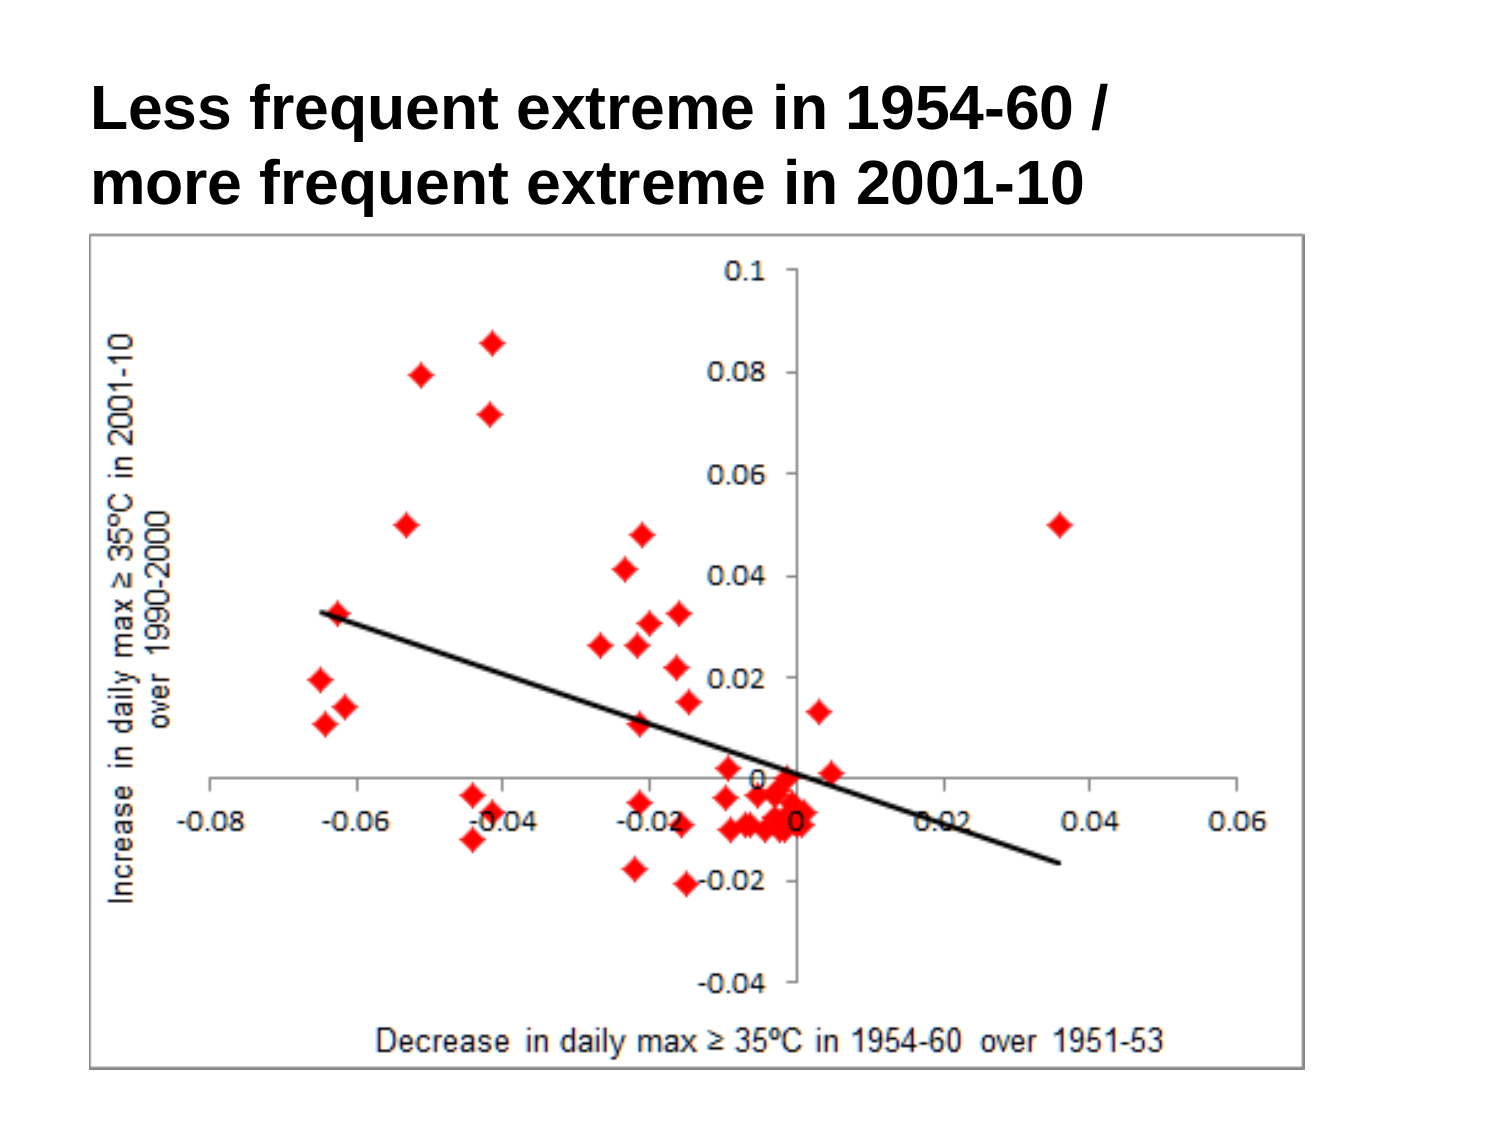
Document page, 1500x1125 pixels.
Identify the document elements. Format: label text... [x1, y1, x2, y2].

picture [88, 232, 1306, 1071]
title Less frequent extreme in 1954-60 / more frequent extreme in 2001-10 [75, 45, 1425, 233]
